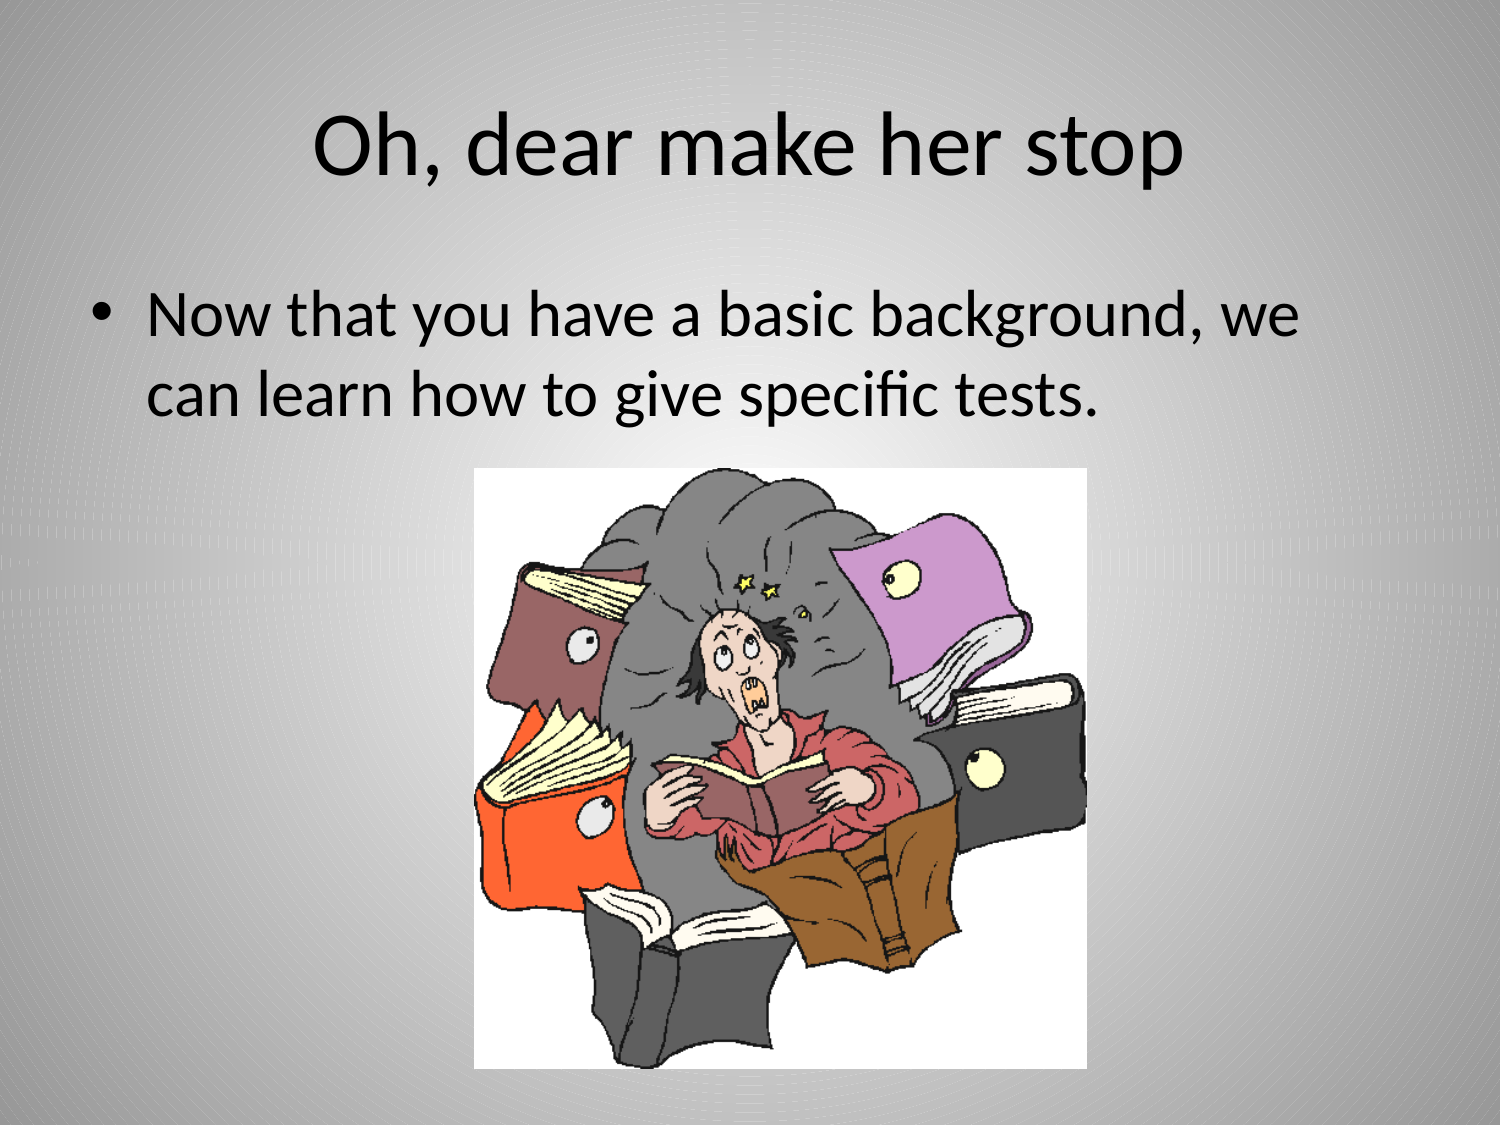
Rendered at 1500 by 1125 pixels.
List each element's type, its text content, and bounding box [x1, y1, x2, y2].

title Oh, dear make her stop [75, 45, 1425, 233]
list Now that you have a basic background, we can learn how to give specific tests. [75, 262, 1425, 1005]
picture [474, 468, 1087, 1069]
